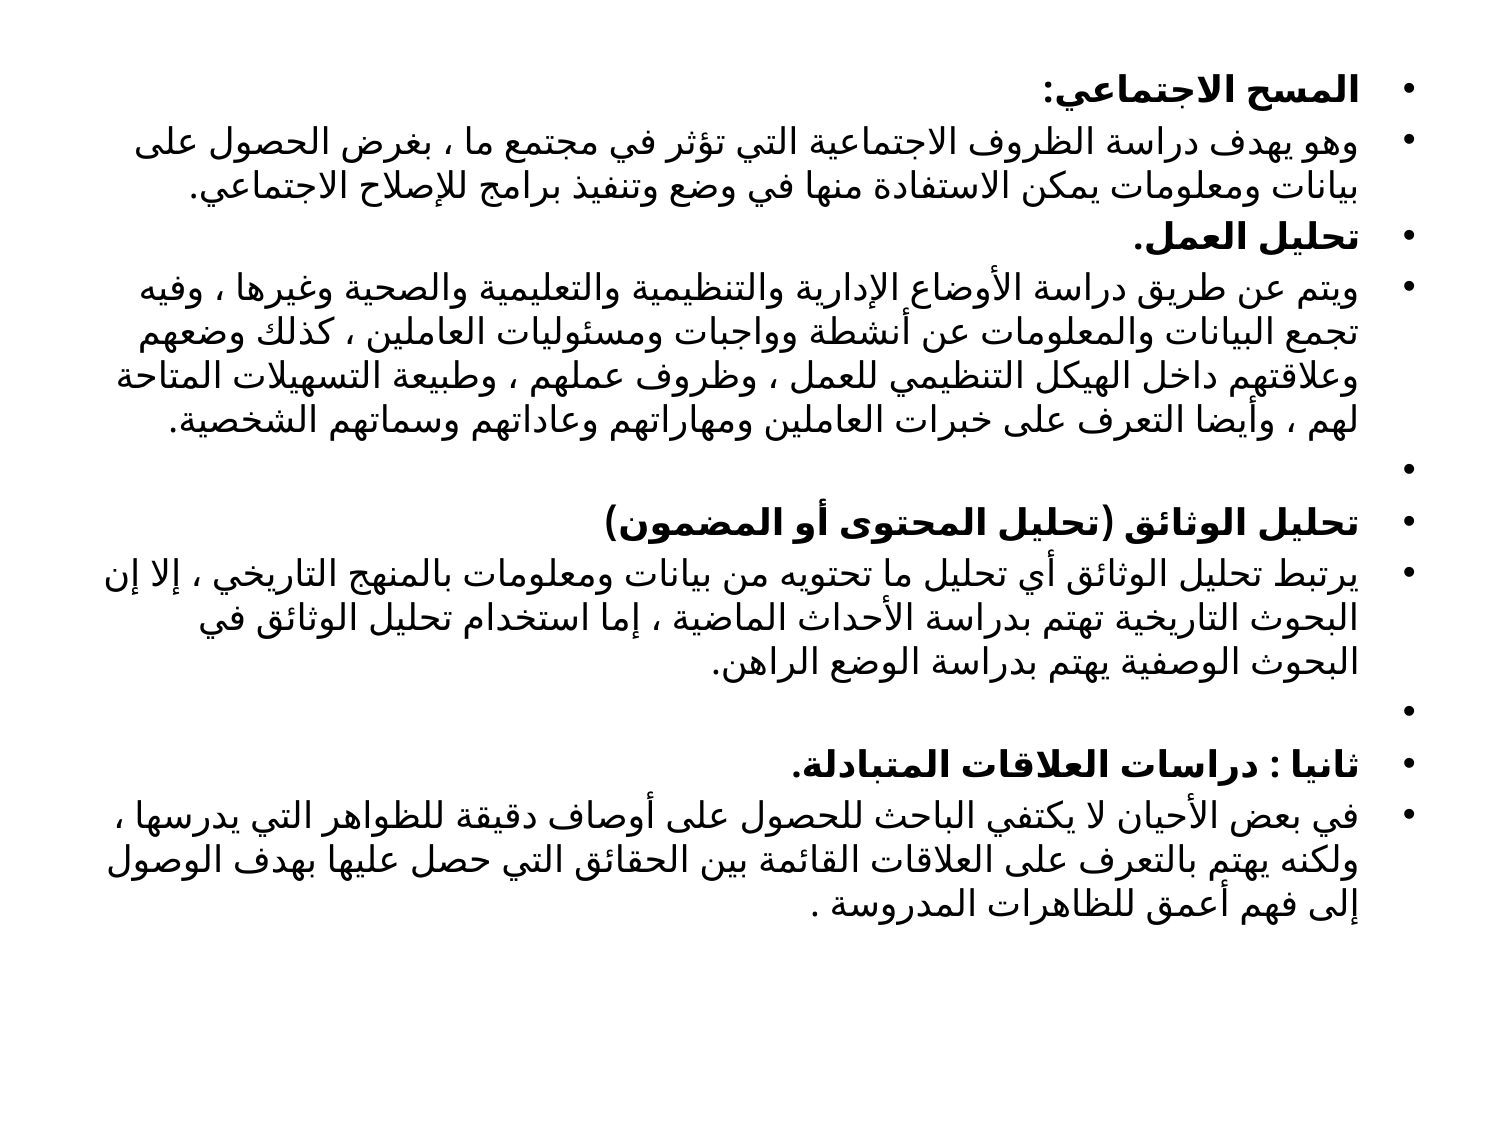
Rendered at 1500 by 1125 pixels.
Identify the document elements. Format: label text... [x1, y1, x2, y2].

list المسح الاجتماعي: وهو يهدف دراسة الظروف الاجتماعية التي تؤثر في مجتمع ما ، بغرض الحصول على بيانات ومعلومات يمكن الاستفادة منها في وضع وتنفيذ برامج للإصلاح الاجتماعي. تحليل العمل. ويتم عن طريق دراسة الأوضاع الإدارية والتنظيمية والتعليمية والصحية وغيرها ، وفيه تجمع البيانات والمعلومات عن أنشطة وواجبات ومسئوليات العاملين ، كذلك وضعهم وعلاقتهم داخل الهيكل التنظيمي للعمل ، وظروف عملهم ، وطبيعة التسهيلات المتاحة لهم ، وأيضا التعرف على خبرات العاملين ومهاراتهم وعاداتهم وسماتهم الشخصية. تحليل الوثائق (تحليل المحتوى أو المضمون) يرتبط تحليل الوثائق أي تحليل ما تحتويه من بيانات ومعلومات بالمنهج التاريخي ، إلا إن البحوث التاريخية تهتم بدراسة الأحداث الماضية ، إما استخدام تحليل الوثائق في البحوث الوصفية يهتم بدراسة الوضع الراهن. ثانيا : دراسات العلاقات المتبادلة. في بعض الأحيان لا يكتفي الباحث للحصول على أوصاف دقيقة للظواهر التي يدرسها ، ولكنه يهتم بالتعرف على العلاقات القائمة بين الحقائق التي حصل عليها بهدف الوصول إلى فهم أعمق للظاهرات المدروسة . [75, 58, 1425, 1005]
